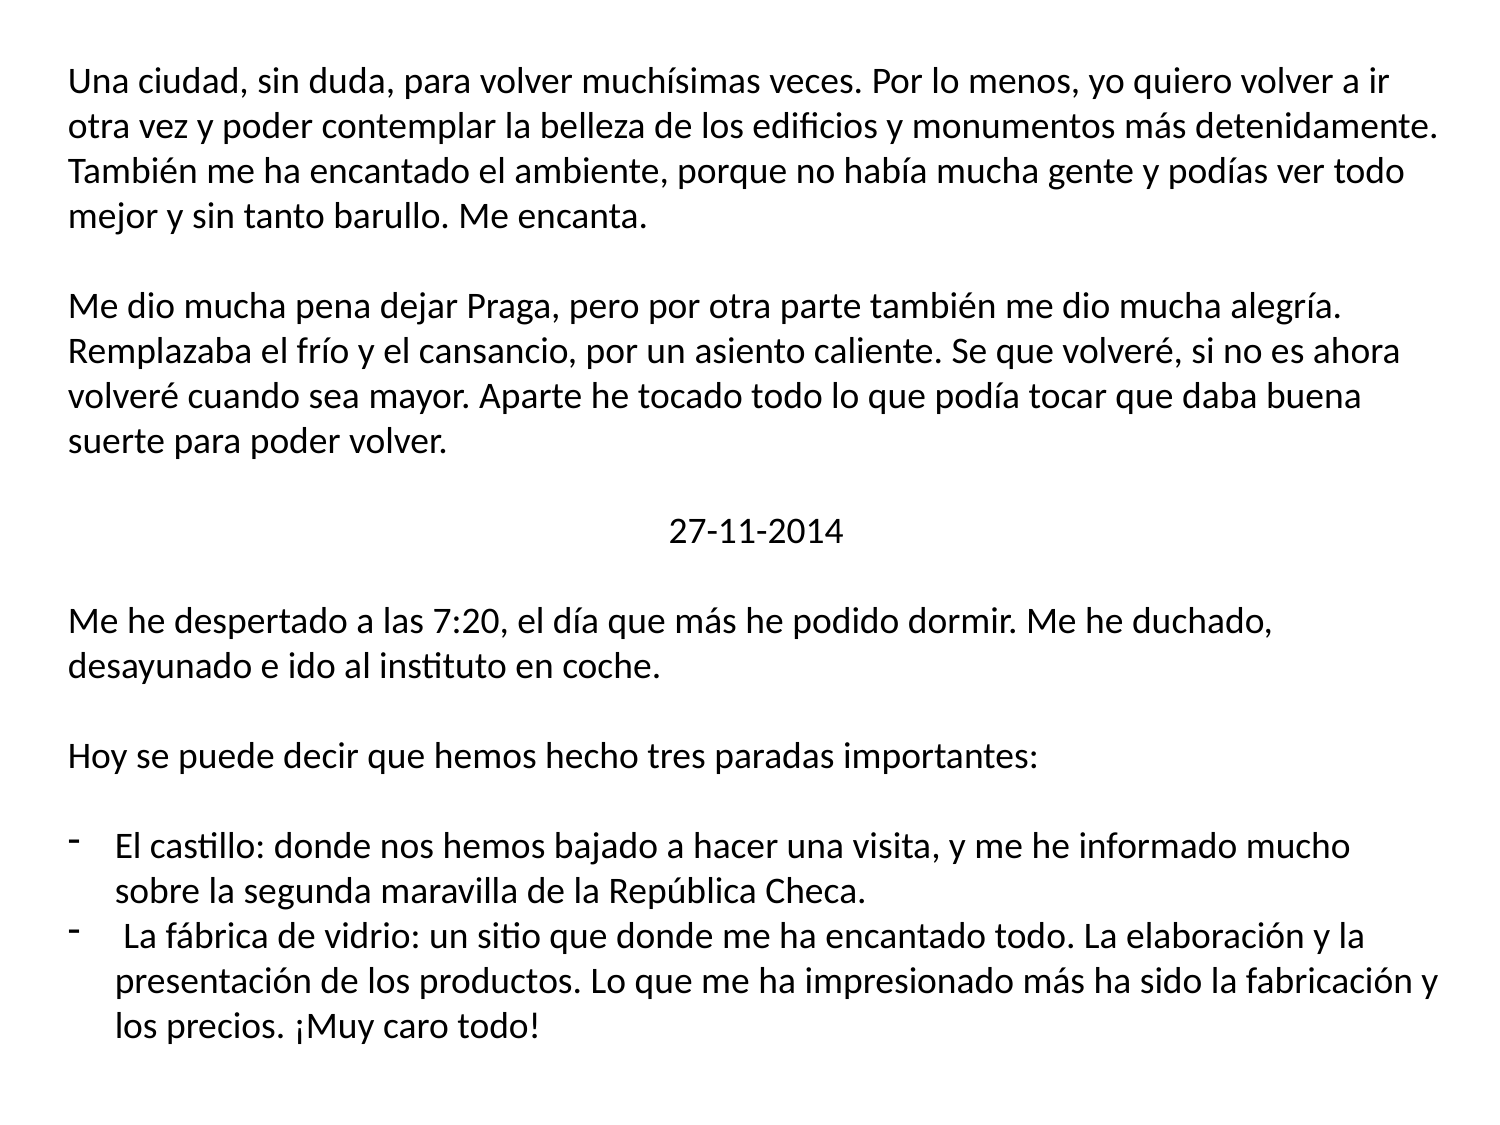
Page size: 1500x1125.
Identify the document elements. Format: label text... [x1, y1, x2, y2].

text_box Una ciudad, sin duda, para volver muchísimas veces. Por lo menos, yo quiero volver a ir otra vez y poder contemplar la belleza de los edificios y monumentos más detenidamente. También me ha encantado el ambiente, porque no había mucha gente y podías ver todo mejor y sin tanto barullo. Me encanta. Me dio mucha pena dejar Praga, pero por otra parte también me dio mucha alegría. Remplazaba el frío y el cansancio, por un asiento caliente. Se que volveré, si no es ahora volveré cuando sea mayor. Aparte he tocado todo lo que podía tocar que daba buena suerte para poder volver. 27-11-2014 Me he despertado a las 7:20, el día que más he podido dormir. Me he duchado, desayunado e ido al instituto en coche. Hoy se puede decir que hemos hecho tres paradas importantes: El castillo: donde nos hemos bajado a hacer una visita, y me he informado mucho sobre la segunda maravilla de la República Checa. La fábrica de vidrio: un sitio que donde me ha encantado todo. La elaboración y la presentación de los productos. Lo que me ha impresionado más ha sido la fabricación y los precios. ¡Muy caro todo! [53, 49, 1459, 1054]
